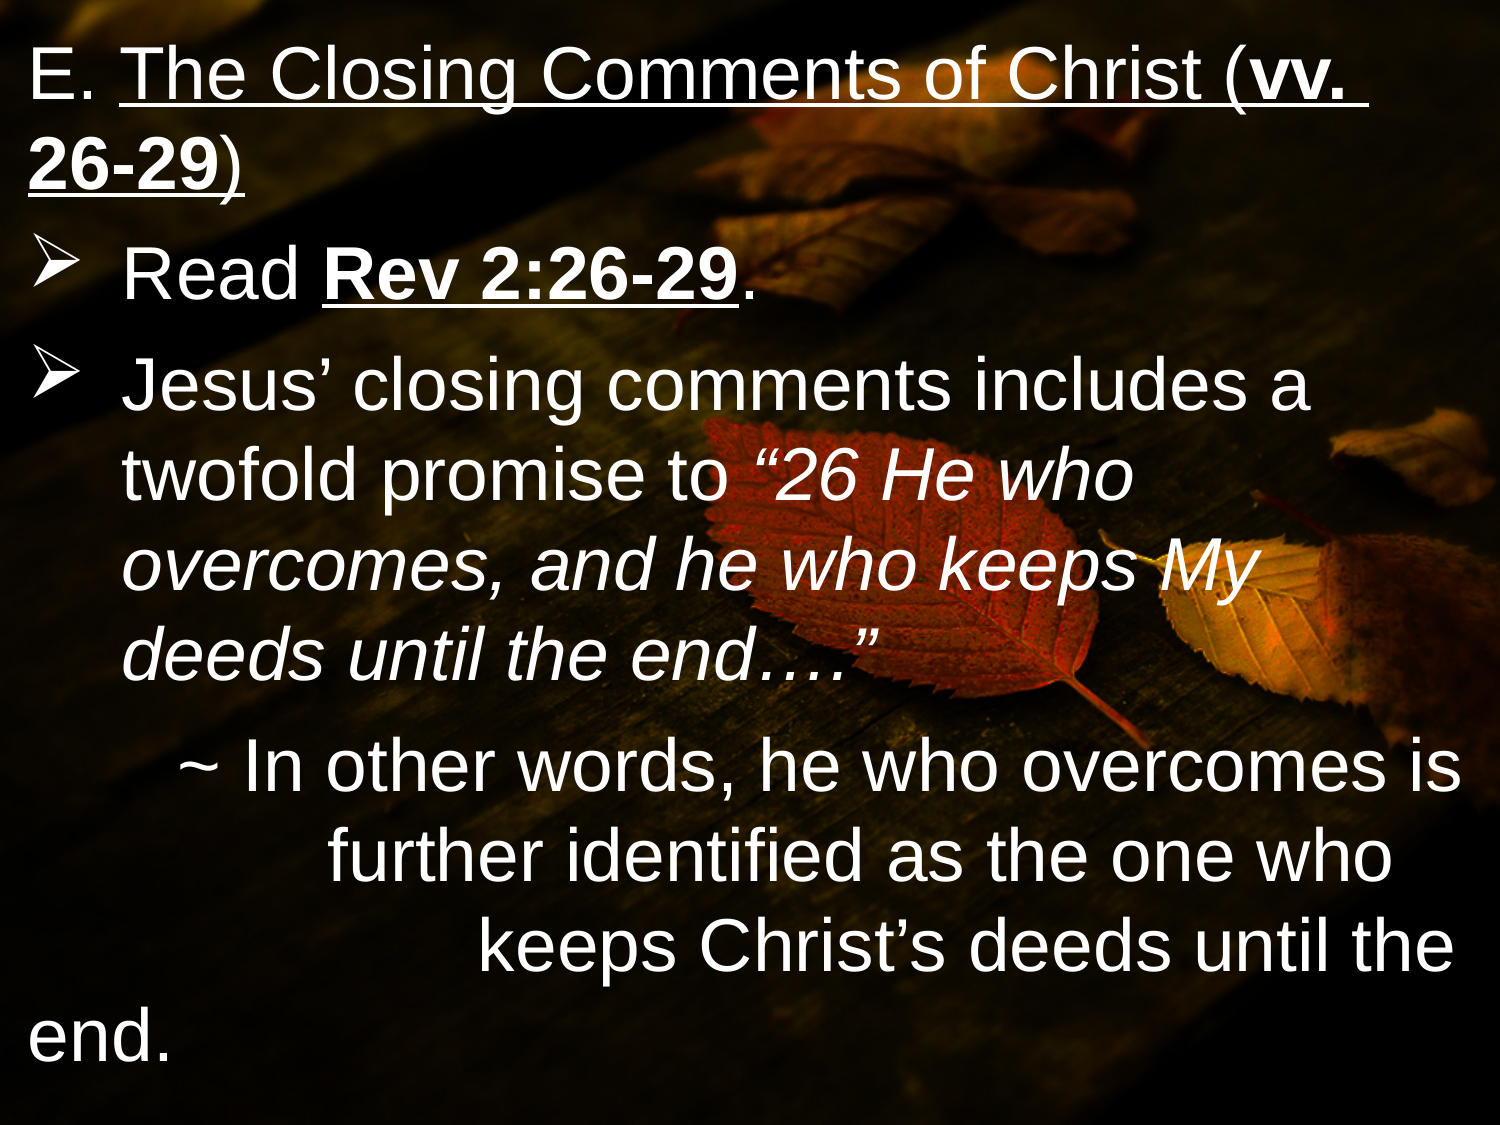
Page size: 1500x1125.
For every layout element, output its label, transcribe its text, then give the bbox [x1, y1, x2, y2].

picture [0, 0, 1500, 1125]
subtitle E. The Closing Comments of Christ (vv. 26-29) Read Rev 2:26-29. Jesus’ closing comments includes a twofold promise to “26 He who overcomes, and he who keeps My deeds until the end….” ~ In other words, he who overcomes is further identified as the one who keeps Christ’s deeds until the end. [12, 16, 1486, 1104]
